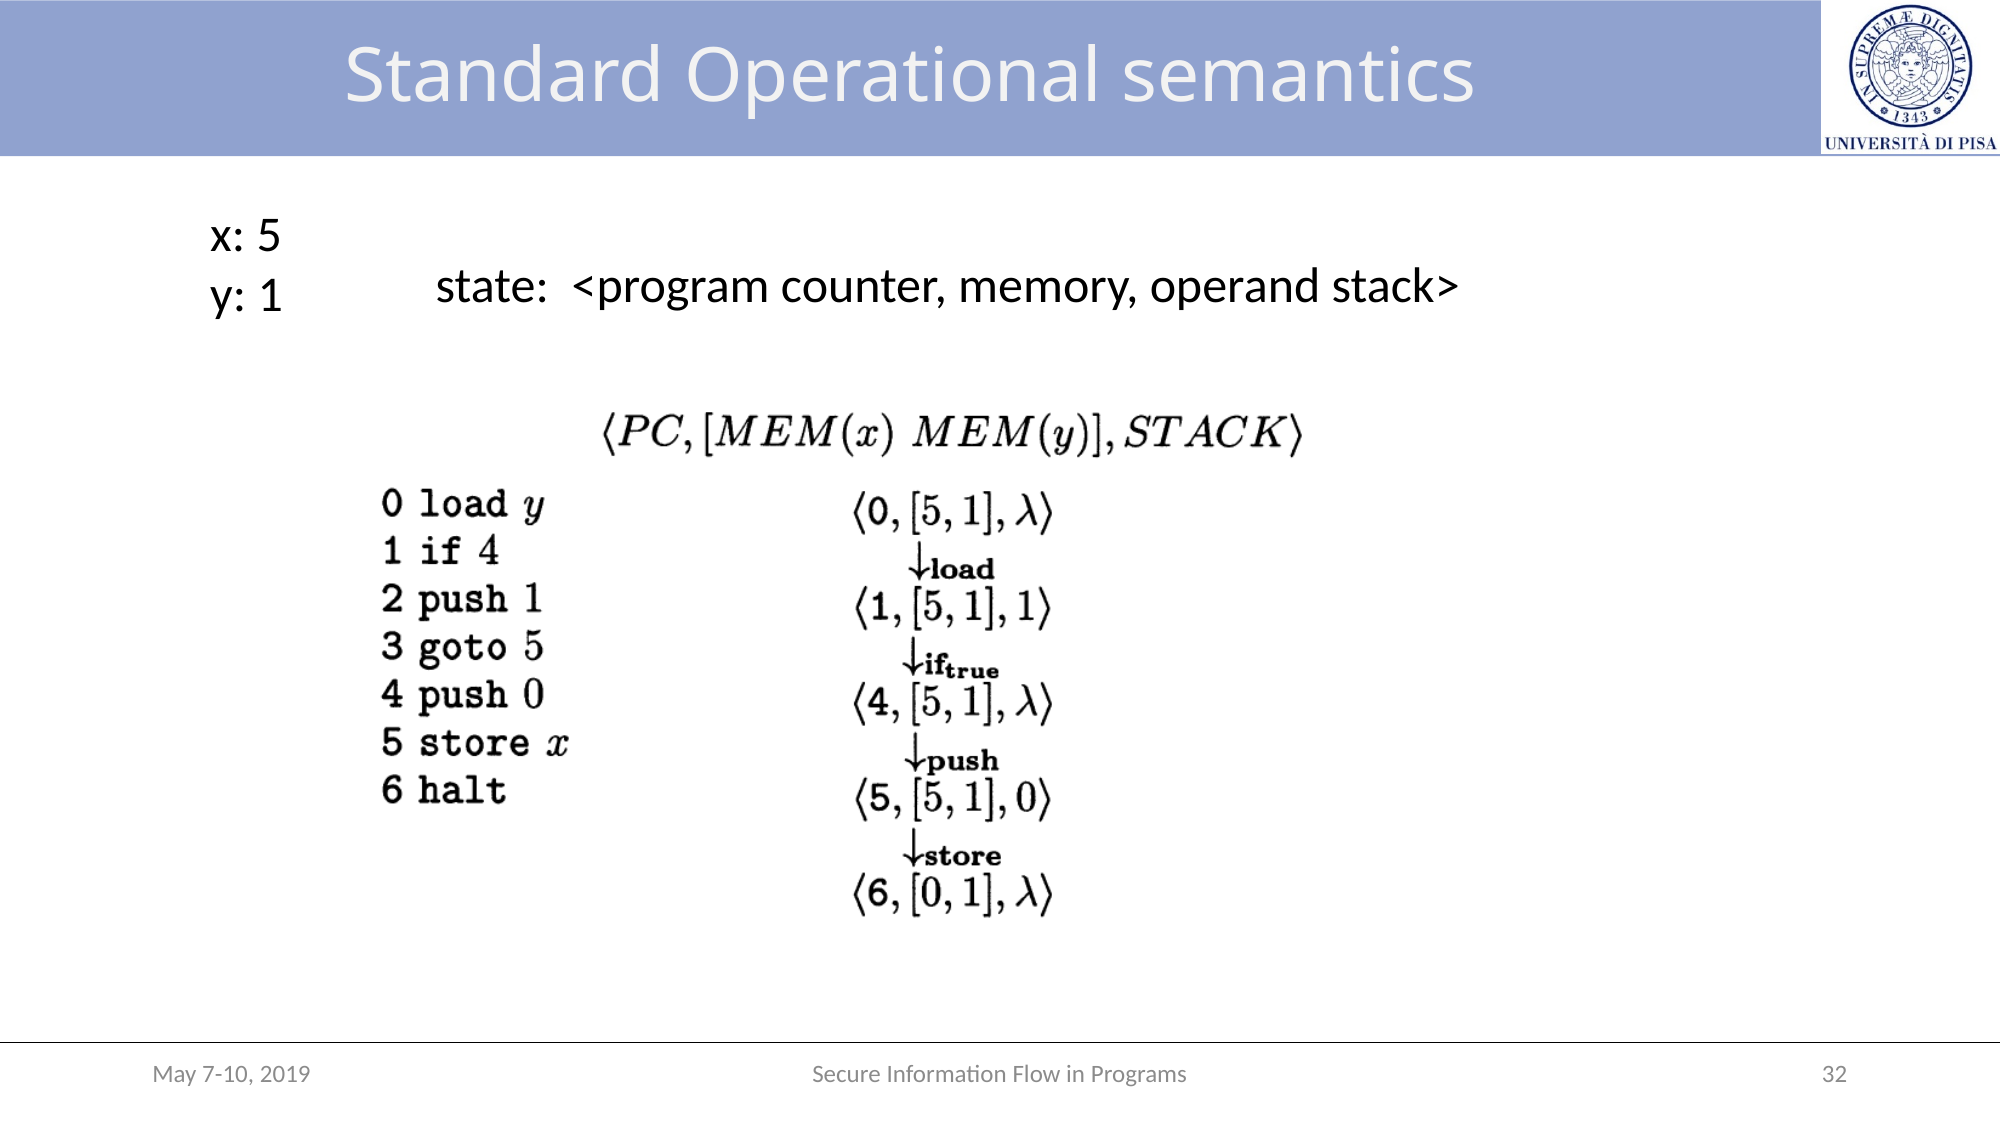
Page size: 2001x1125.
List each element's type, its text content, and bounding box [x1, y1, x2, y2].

picture [319, 371, 1388, 942]
slide_number 32 [1412, 1042, 1863, 1103]
text_box x: 5 y: 1 [195, 194, 316, 330]
title Standard Operational semantics [0, 0, 1822, 154]
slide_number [137, 1042, 588, 1103]
picture [1822, 0, 2000, 154]
text_box state: <program counter, memory, operand stack> [420, 245, 1514, 320]
footer Secure Information Flow in Programs [662, 1042, 1338, 1103]
